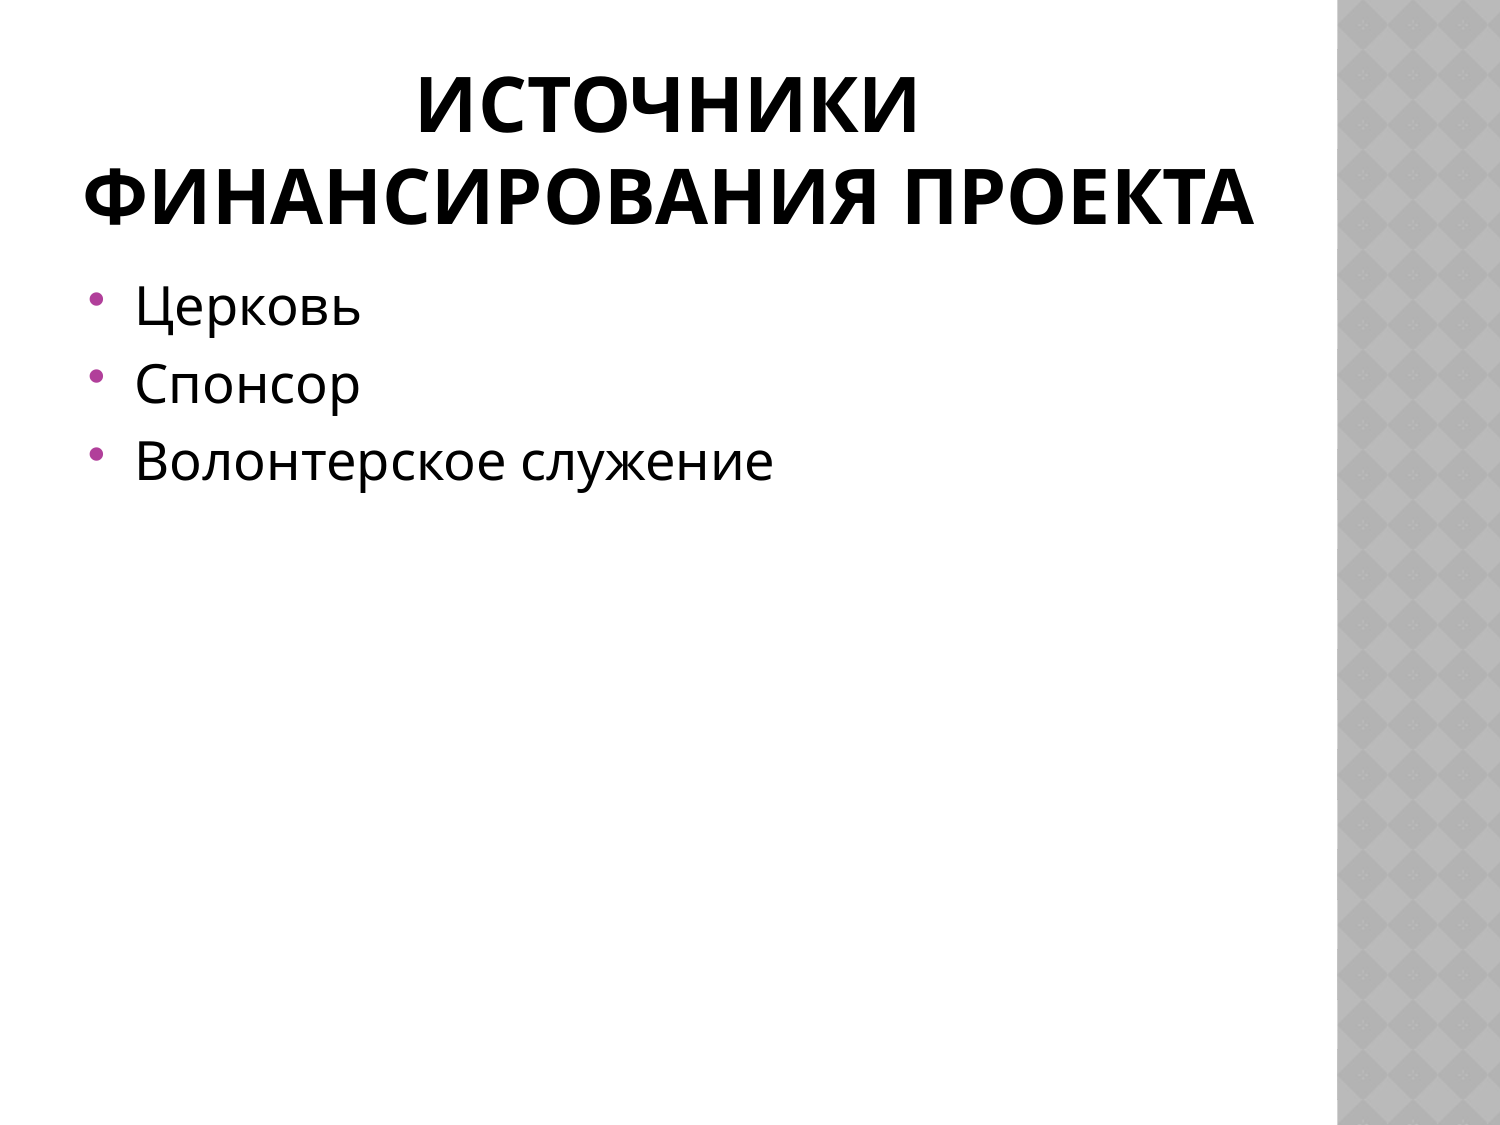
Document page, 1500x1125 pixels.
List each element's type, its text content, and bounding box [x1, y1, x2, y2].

title Источники финансирования проекта [75, 52, 1263, 240]
list Церковь Спонсор Волонтерское служение [75, 264, 1263, 1059]
